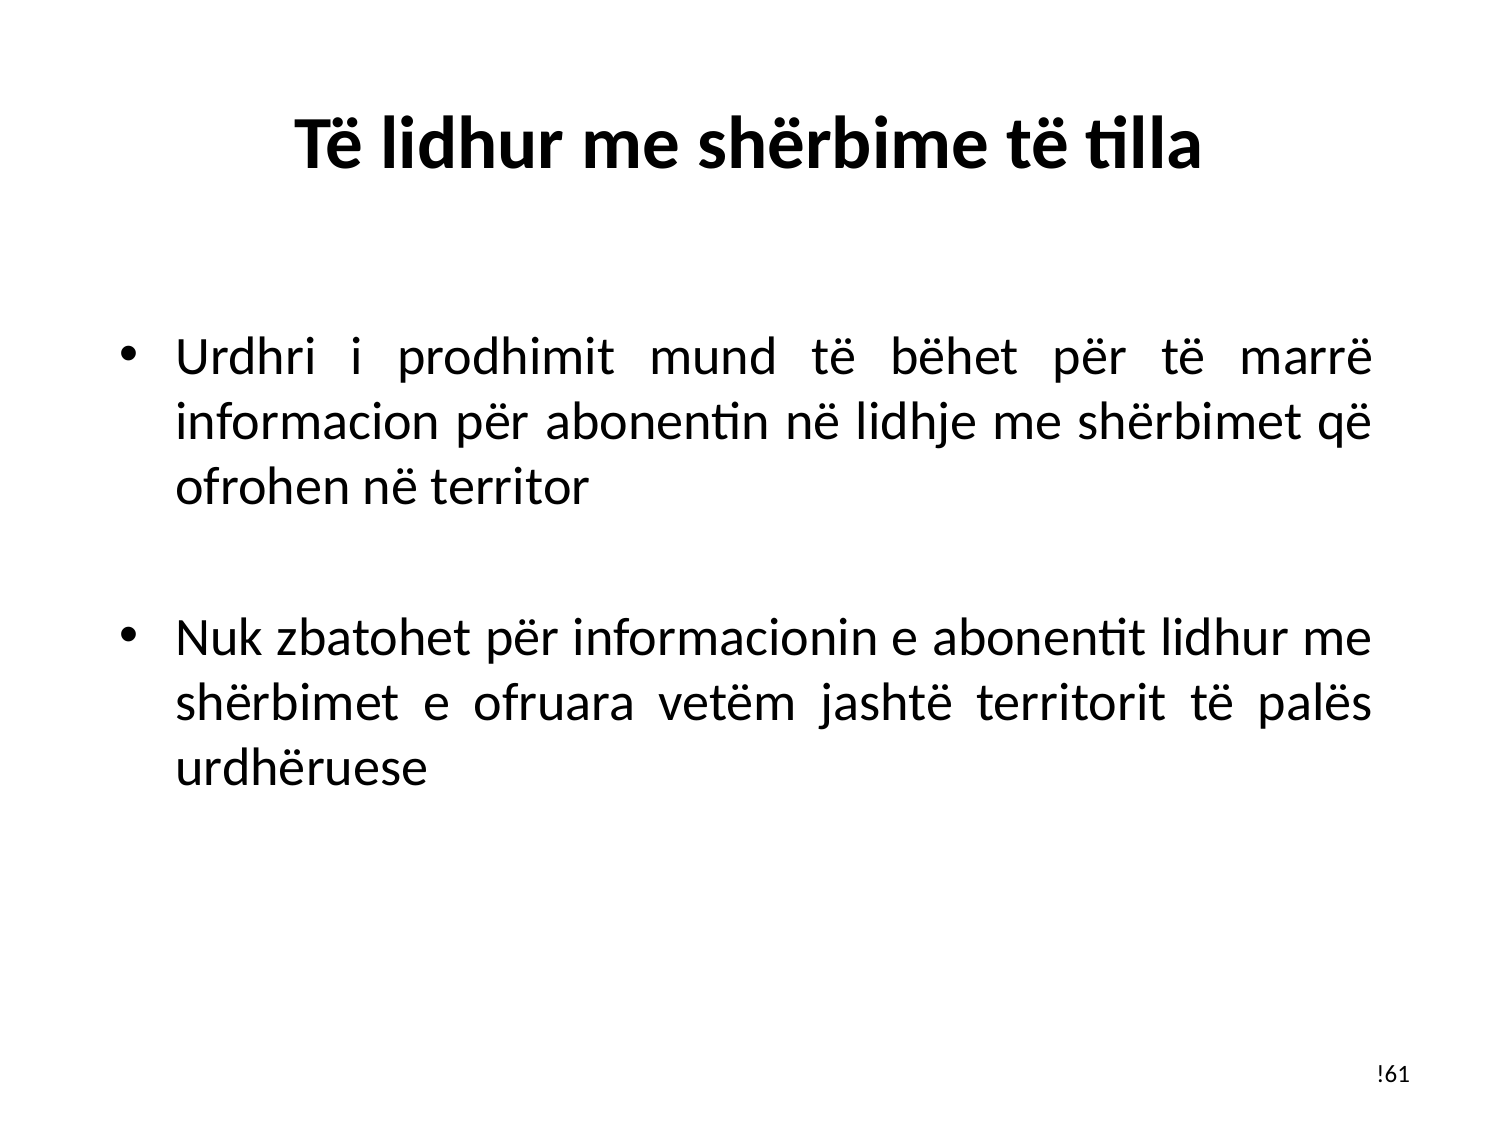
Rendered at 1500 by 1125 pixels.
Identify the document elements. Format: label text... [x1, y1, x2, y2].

slide_number !61 [1074, 1042, 1425, 1103]
title Të lidhur me shërbime të tilla [74, 44, 1426, 233]
list Urdhri i prodhimit mund të bëhet për të marrë informacion për abonentin në lidhje me shërbimet që ofrohen në territor Nuk zbatohet për informacionin e abonentit lidhur me shërbimet e ofruara vetëm jashtë territorit të palës urdhëruese [103, 312, 1391, 976]
